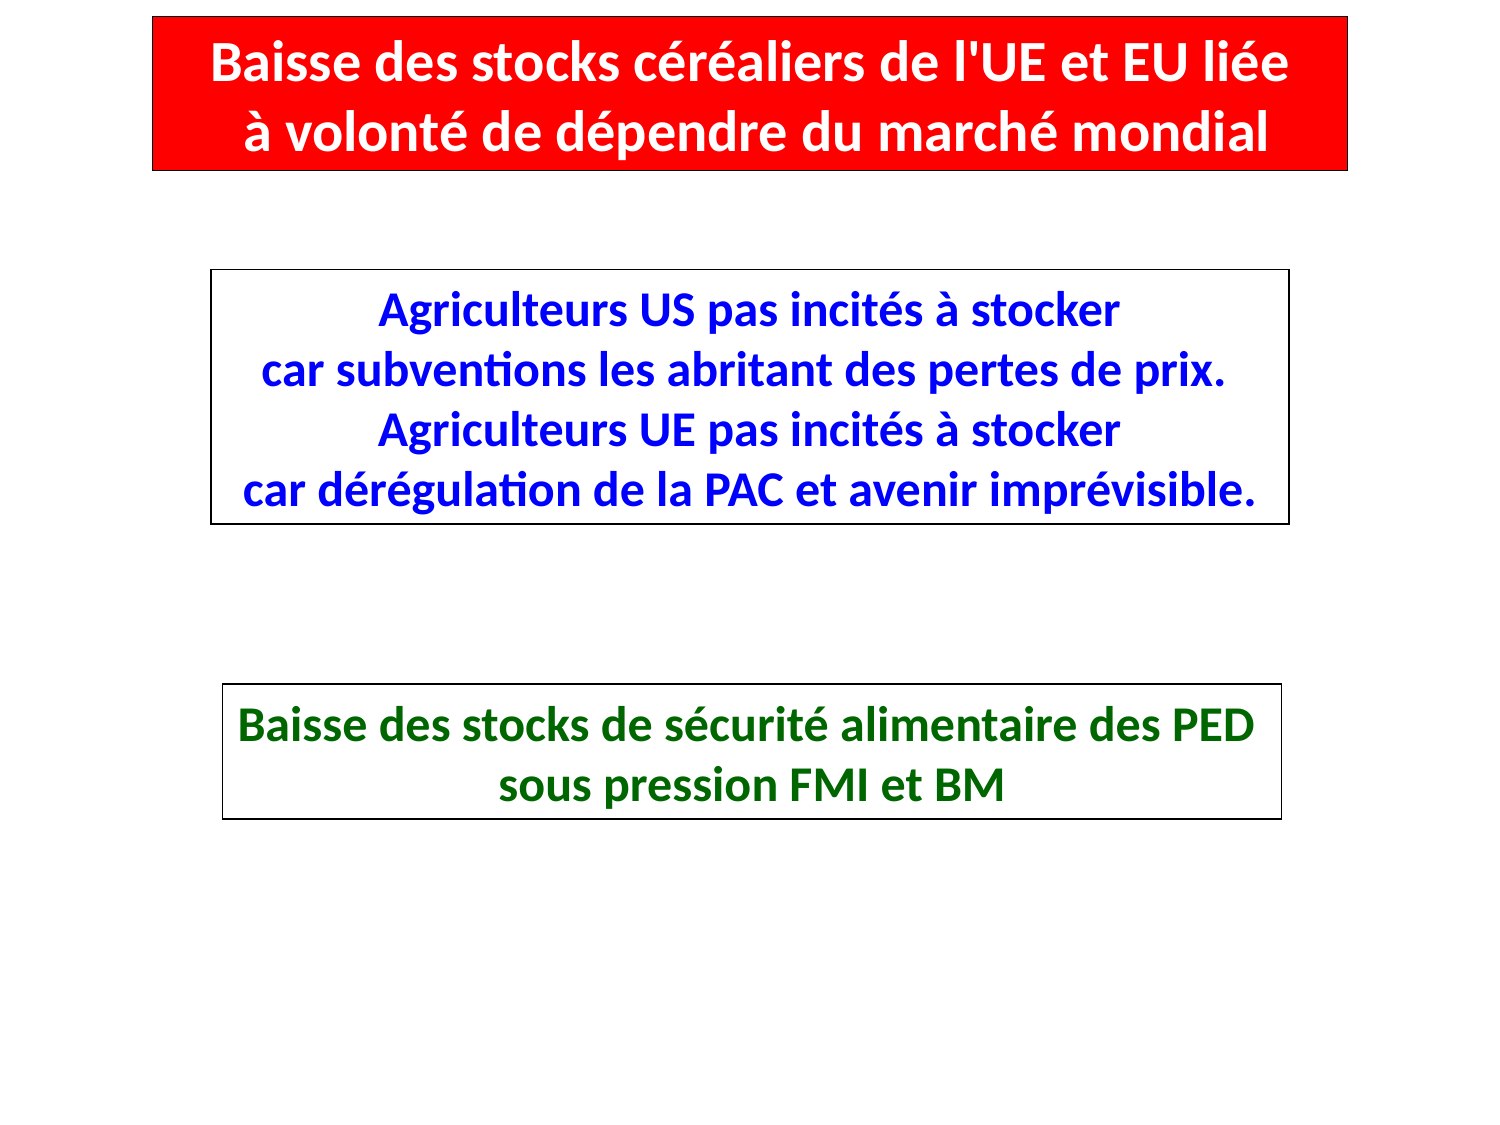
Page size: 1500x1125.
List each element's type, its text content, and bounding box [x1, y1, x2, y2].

text_box Agriculteurs US pas incités à stocker car subventions les abritant des pertes de prix. Agriculteurs UE pas incités à stocker car dérégulation de la PAC et avenir imprévisible. [210, 269, 1289, 525]
text_box Baisse des stocks céréaliers de l'UE et EU liée à volonté de dépendre du marché mondial [152, 16, 1348, 171]
text_box Baisse des stocks de sécurité alimentaire des PED sous pression FMI et BM [222, 684, 1282, 819]
